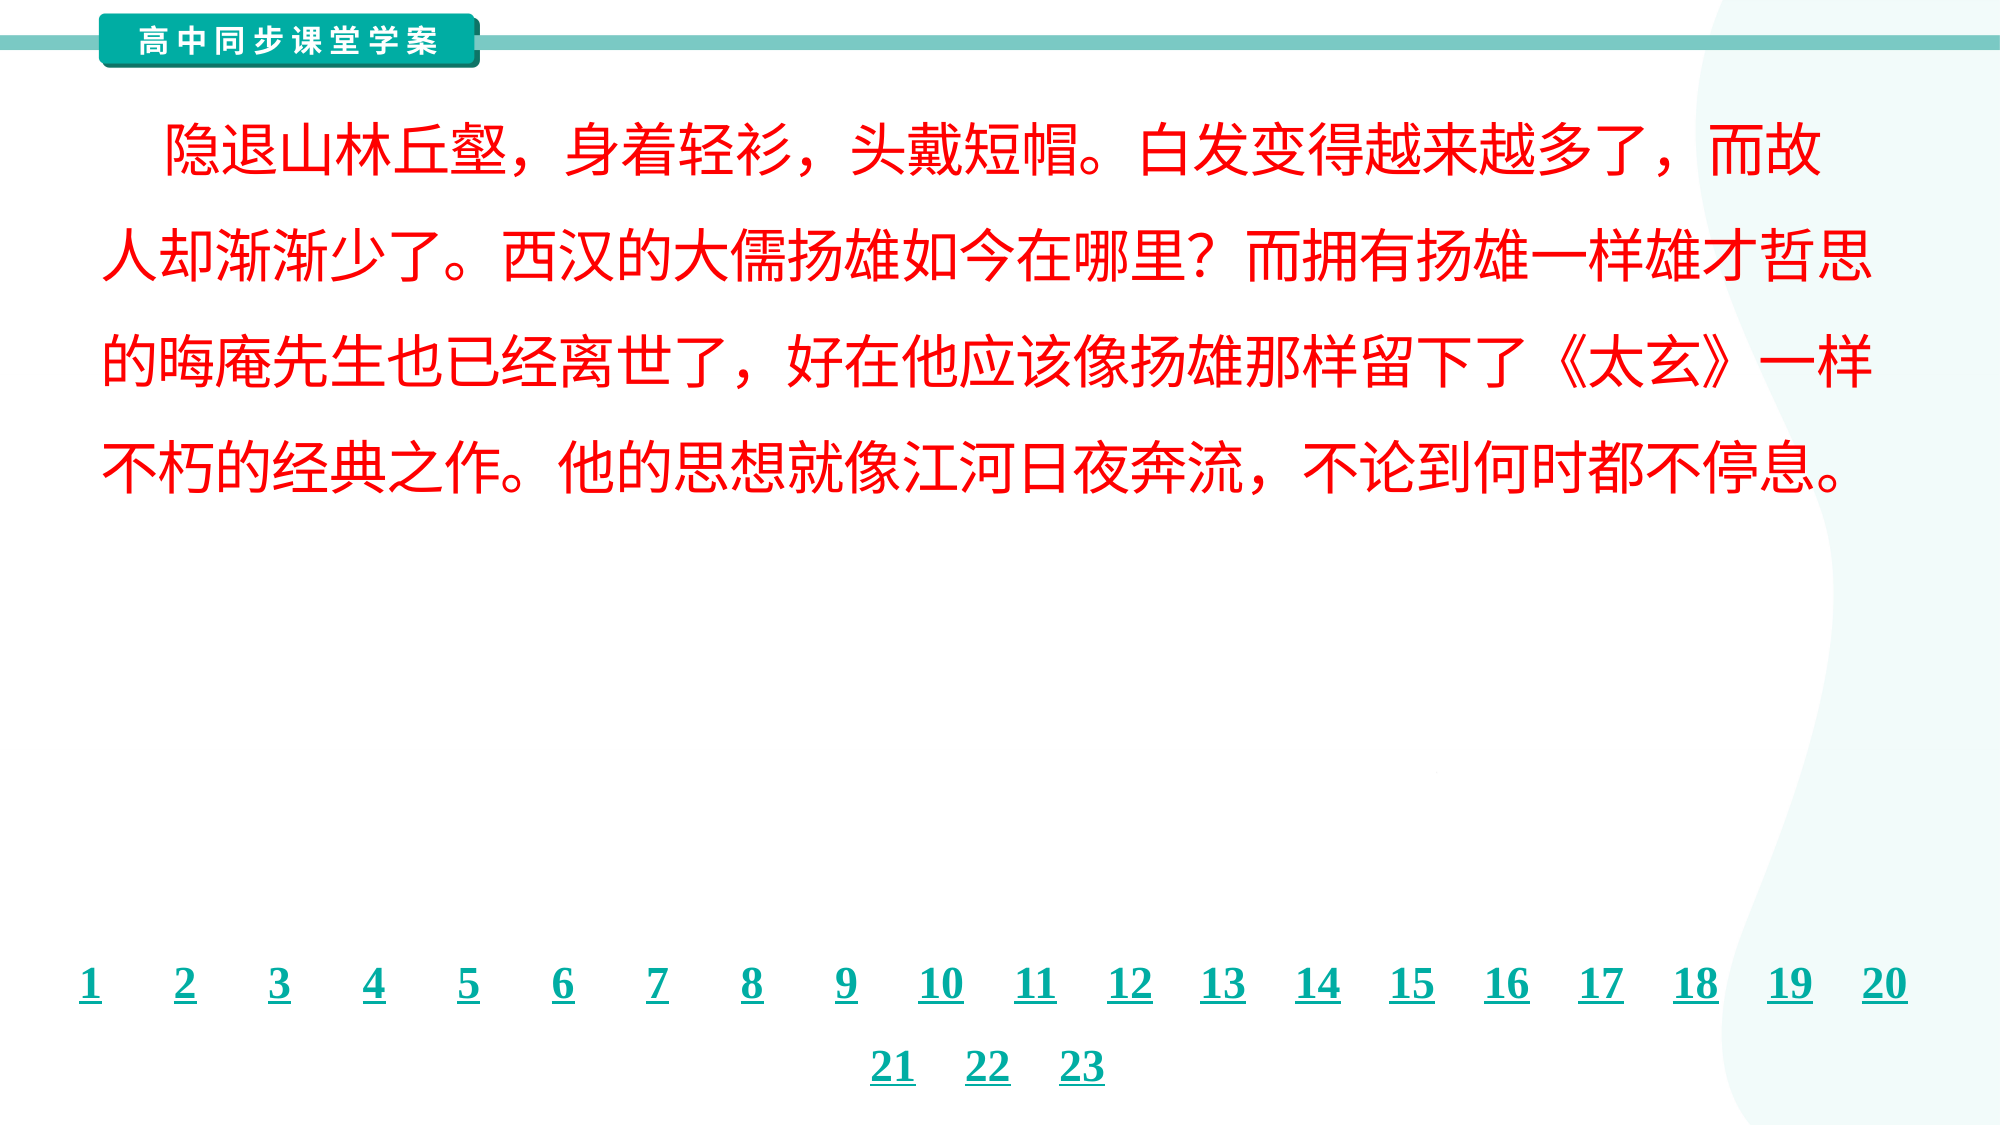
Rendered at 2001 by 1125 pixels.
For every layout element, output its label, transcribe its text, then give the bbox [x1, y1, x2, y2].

text_box 隐退山林丘壑，身着轻衫，头戴短帽。白发变得越来越多了，而故 人却渐渐少了。西汉的大儒扬雄如今在哪里？而拥有扬雄一样雄才哲思 的晦庵先生也已经离世了，好在他应该像扬雄那样留下了《太玄》一样 不朽的经典之作。他的思想就像江河日夜奔流，不论到何时都不停息。 [100, 76, 1899, 502]
picture [0, 0, 2000, 1125]
